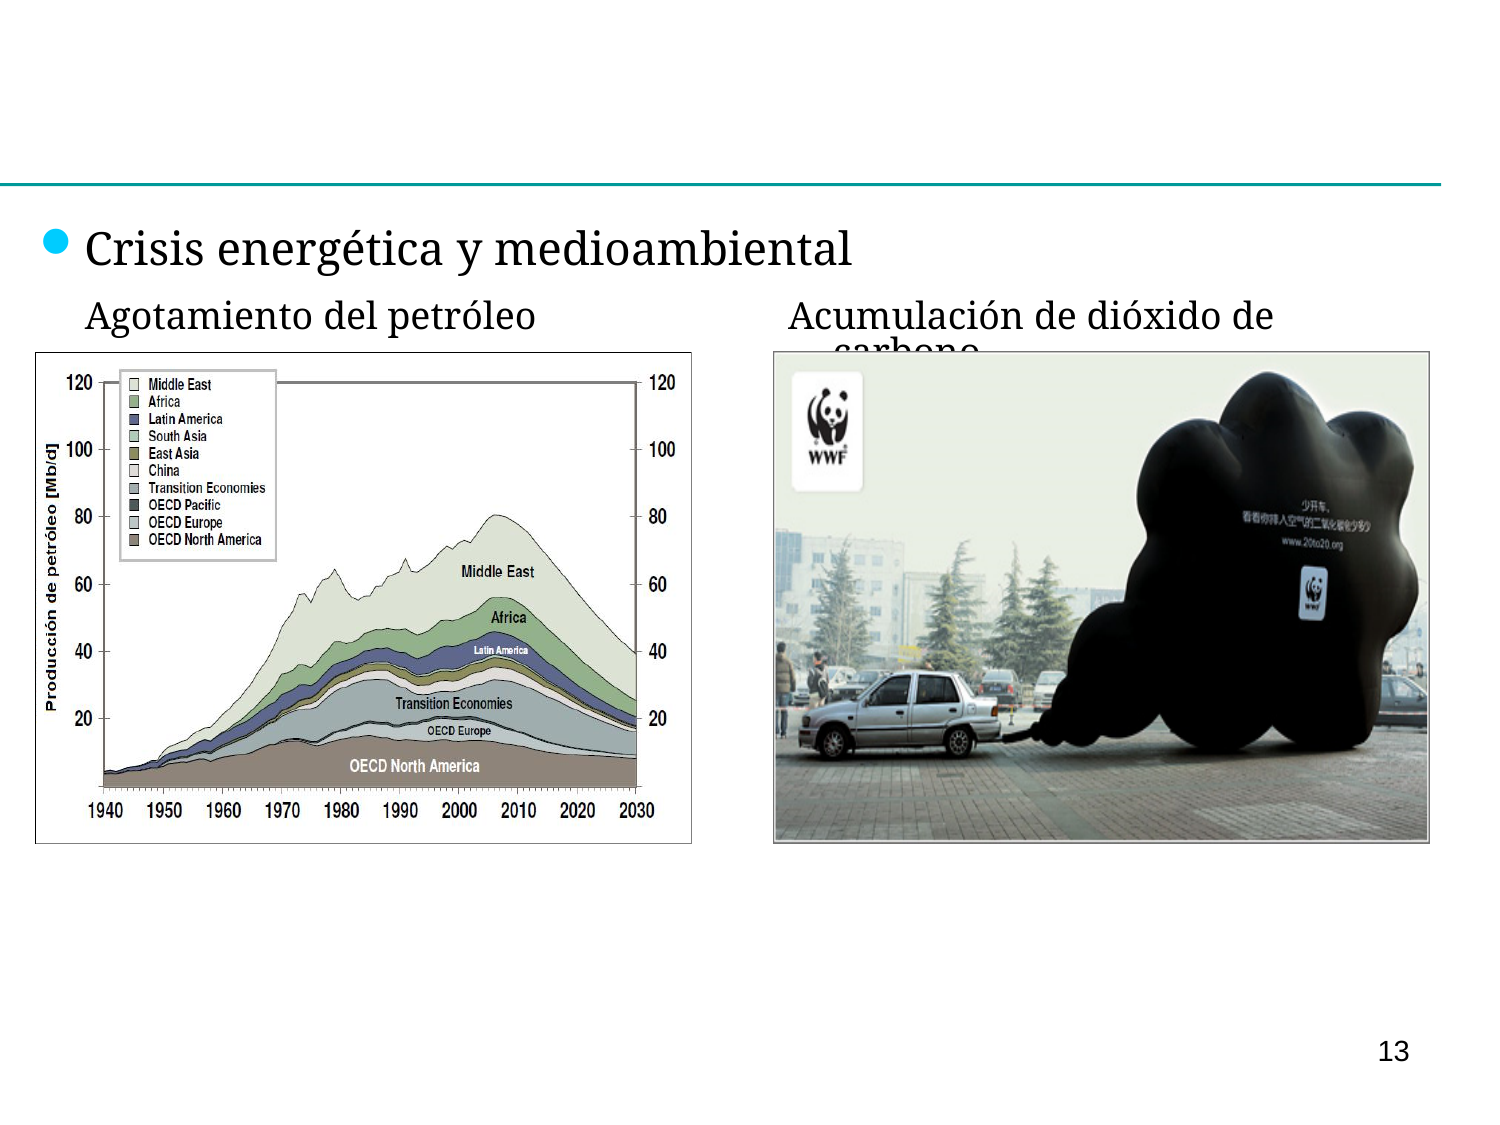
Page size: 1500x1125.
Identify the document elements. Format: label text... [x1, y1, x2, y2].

text_box Acumulación de dióxido de carbono [773, 292, 1395, 350]
text_box Agotamiento del petróleo [70, 292, 692, 350]
picture [773, 351, 1430, 844]
slide_number 13 [1074, 1024, 1426, 1103]
picture [34, 351, 692, 844]
list Crisis energética y medioambiental [24, 222, 1384, 296]
